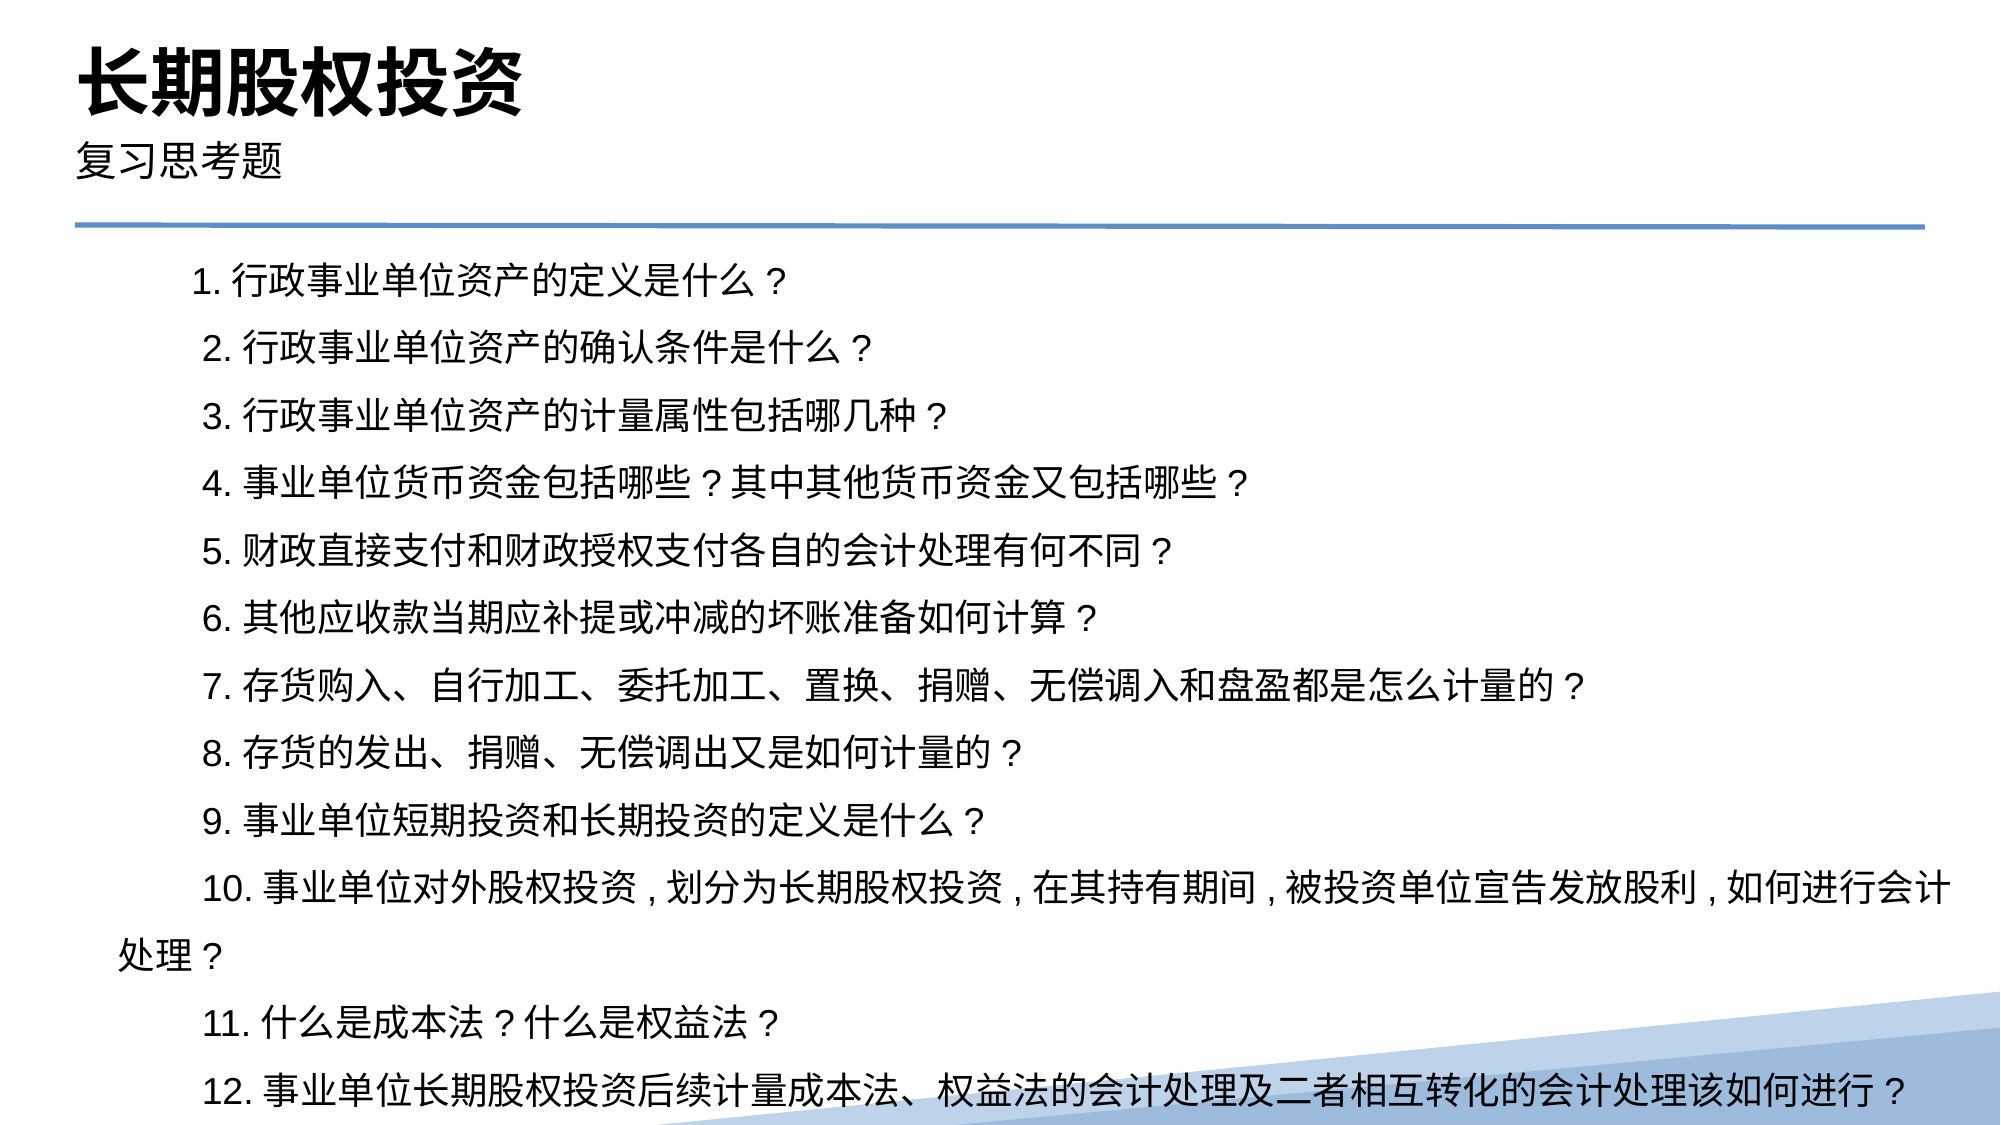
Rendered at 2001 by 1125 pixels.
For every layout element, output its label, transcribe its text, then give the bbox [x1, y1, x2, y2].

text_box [74, 224, 1925, 228]
text_box 1.行政事业单位资产的定义是什么? 2.行政事业单位资产的确认条件是什么? 3.行政事业单位资产的计量属性包括哪几种? 4.事业单位货币资金包括哪些?其中其他货币资金又包括哪些? 5.财政直接支付和财政授权支付各自的会计处理有何不同? 6.其他应收款当期应补提或冲减的坏账准备如何计算? 7.存货购入、自行加工、委托加工、置换、捐赠、无偿调入和盘盈都是怎么计量的? 8.存货的发出、捐赠、无偿调出又是如何计量的? 9.事业单位短期投资和长期投资的定义是什么? 10.事业单位对外股权投资,划分为长期股权投资,在其持有期间,被投资单位宣告发放股利,如何进行会计处理? 11.什么是成本法?什么是权益法? 12.事业单位长期股权投资后续计量成本法、权益法的会计处理及二者相互转化的会计处理该如何进行? [103, 226, 1973, 1092]
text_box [656, 991, 2000, 1125]
text_box 长期股权投资 [75, 24, 1925, 124]
text_box 复习思考题 [75, 124, 1925, 200]
